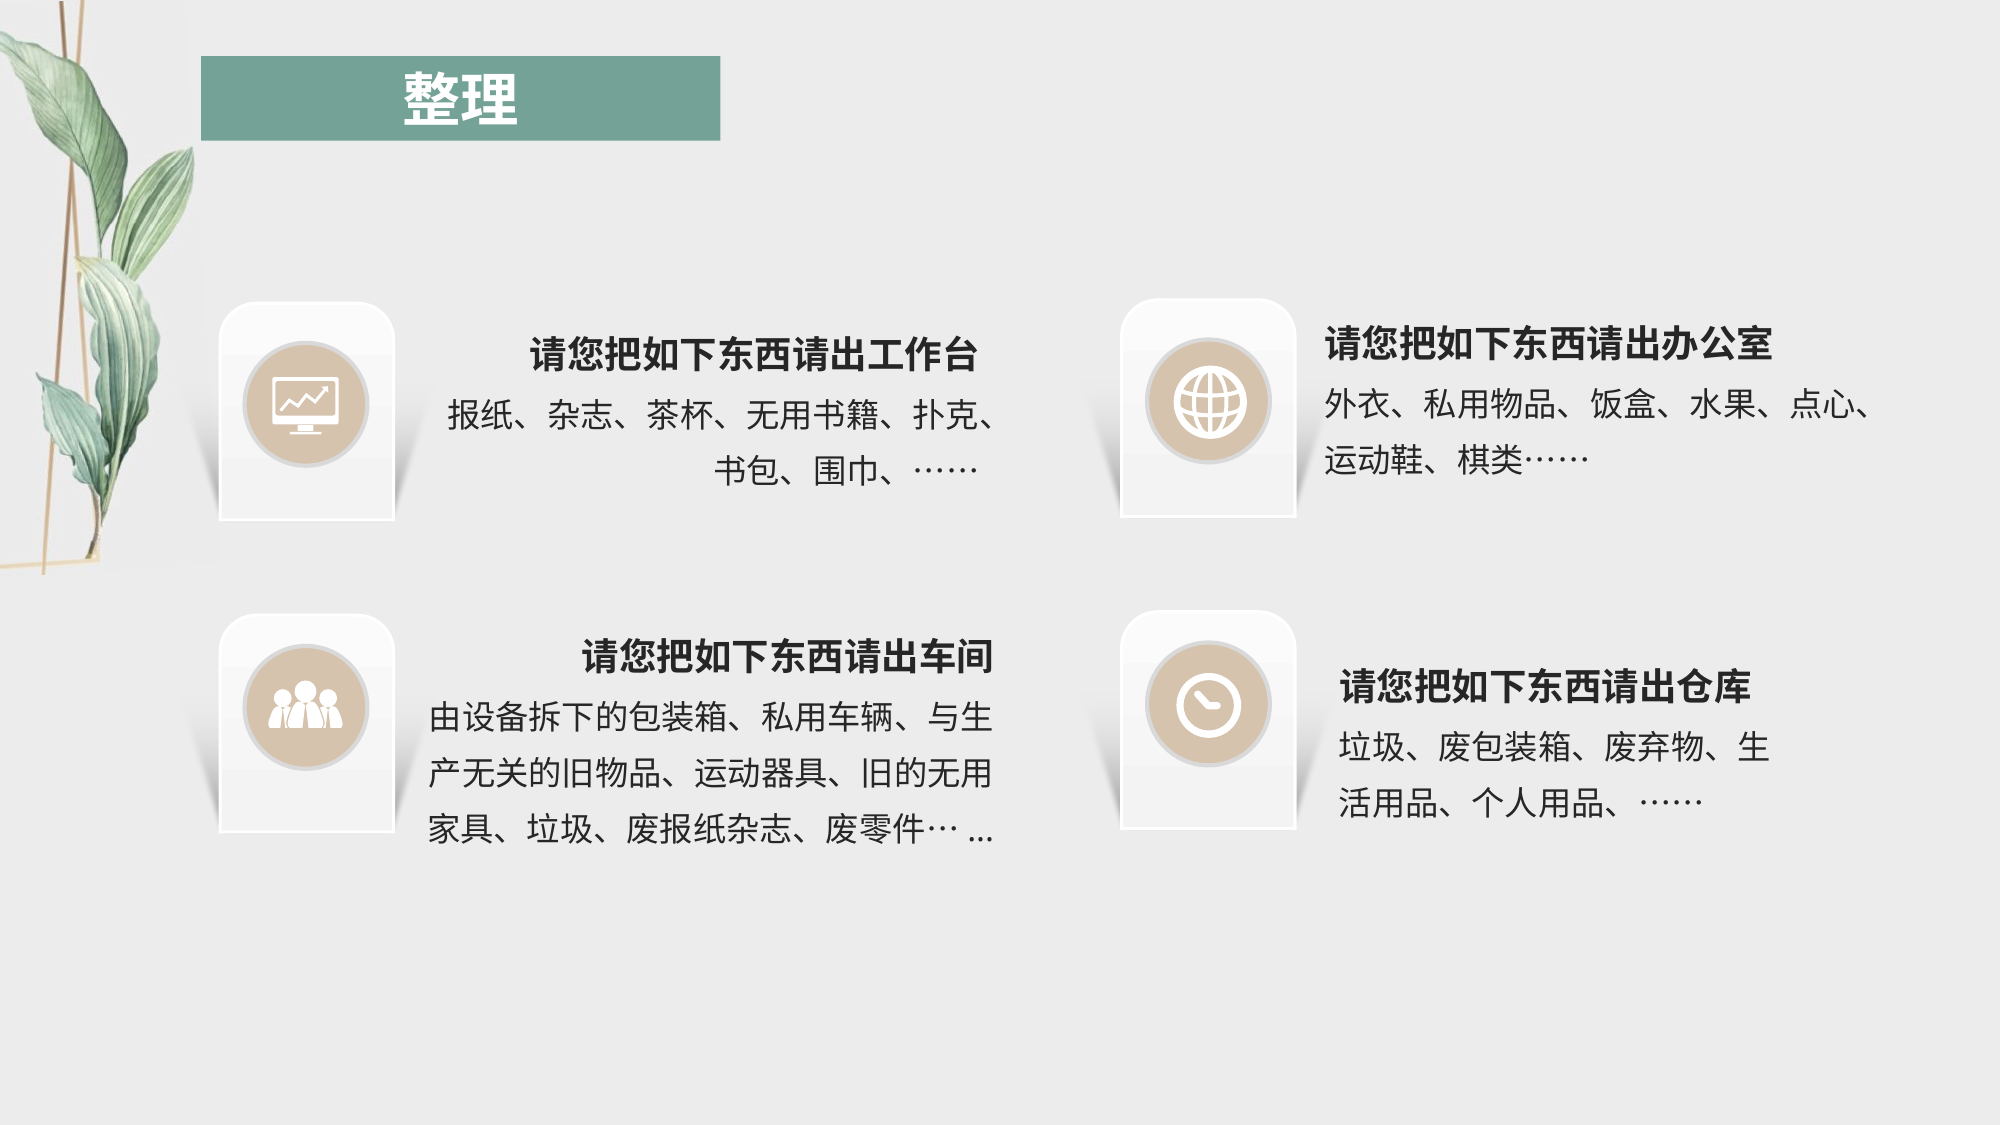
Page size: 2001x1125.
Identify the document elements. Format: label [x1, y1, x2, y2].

picture [0, 0, 222, 578]
text_box [405, 625, 1009, 858]
text_box [1070, 611, 1346, 832]
text_box [1070, 299, 1346, 520]
text_box [169, 303, 445, 524]
text_box [267, 680, 344, 728]
text_box [1324, 655, 1857, 826]
text_box [169, 615, 445, 836]
text_box [413, 323, 995, 500]
text_box [272, 377, 339, 435]
text_box [1309, 312, 1915, 489]
